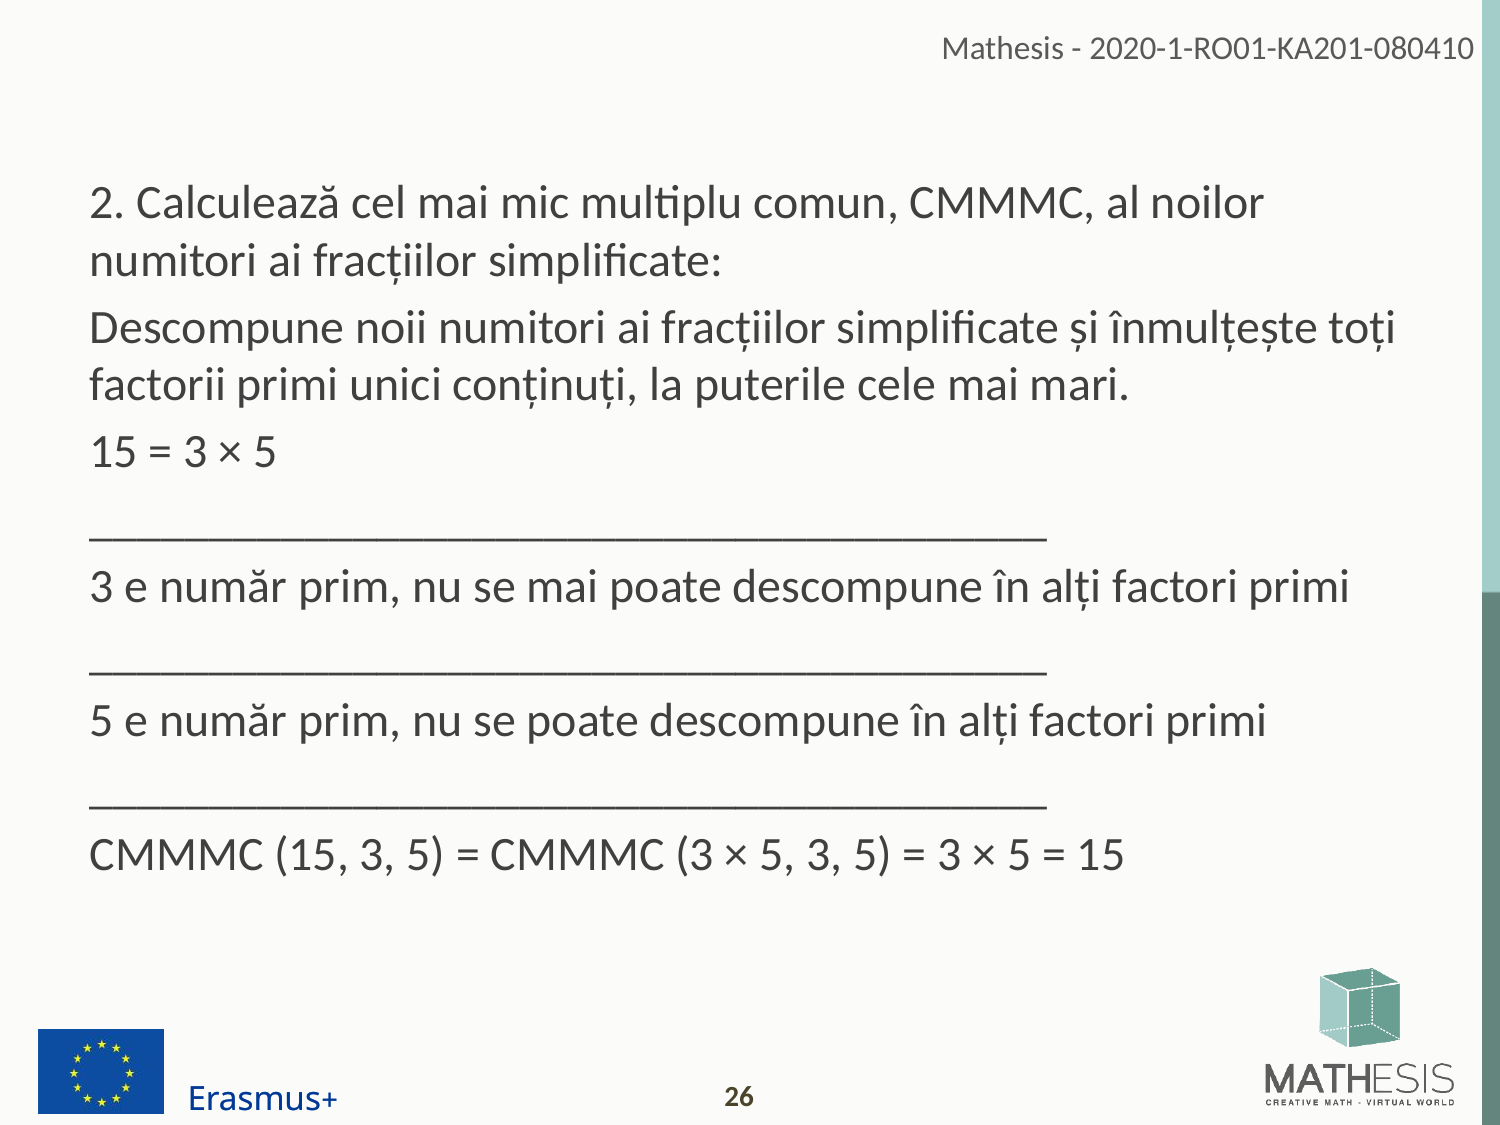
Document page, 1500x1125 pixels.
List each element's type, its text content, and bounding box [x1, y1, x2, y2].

list 2. Calculează cel mai mic multiplu comun, CMMMC, al noilor numitori ai fracțiilor simplificate: Descompune noii numitori ai fracțiilor simplificate și înmulțește toți factorii primi unici conținuți, la puterile cele mai mari. 15 = 3 × 5 ________________________________________ 3 e număr prim, nu se mai poate descompune în alți factori primi ________________________________________ 5 e număr prim, nu se poate descompune în alți factori primi ________________________________________ CMMMC (15, 3, 5) = CMMMC (3 × 5, 3, 5) = 3 × 5 = 15 [75, 163, 1425, 906]
picture [38, 1029, 164, 1114]
